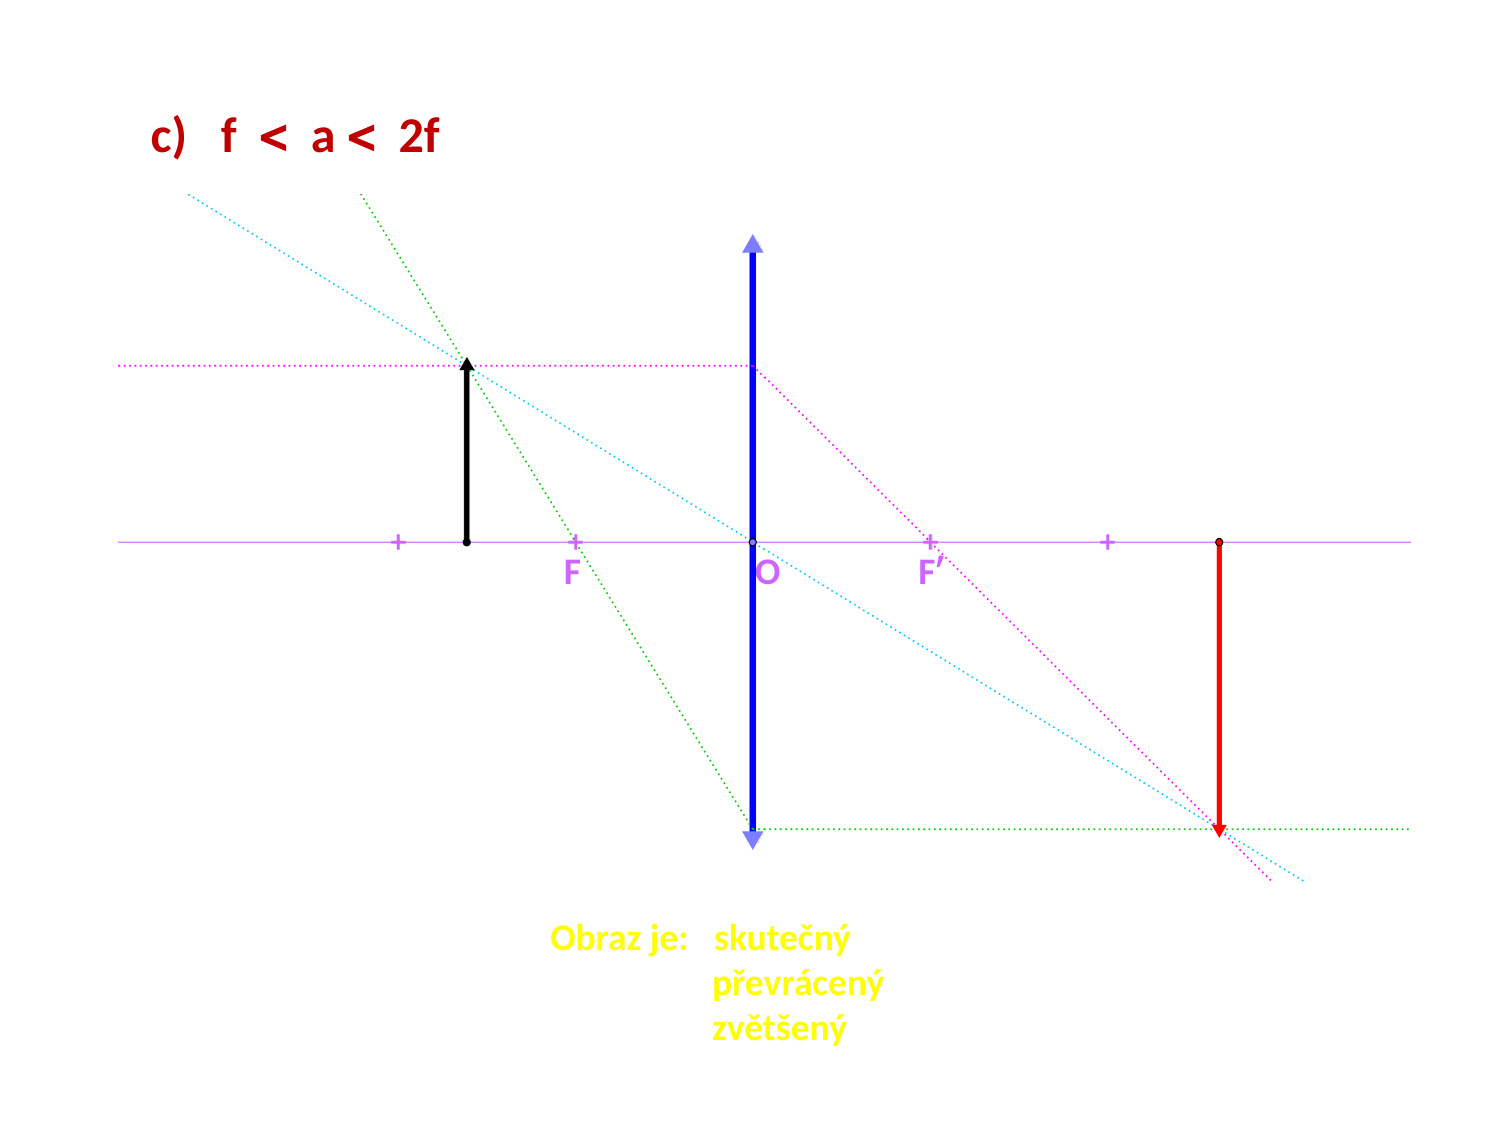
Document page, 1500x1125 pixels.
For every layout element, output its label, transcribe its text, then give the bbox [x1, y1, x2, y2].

text_box c) f  a  2f [135, 95, 536, 170]
text_box Obraz je: skutečný převrácený zvětšený [535, 905, 914, 1055]
picture [117, 194, 1411, 883]
